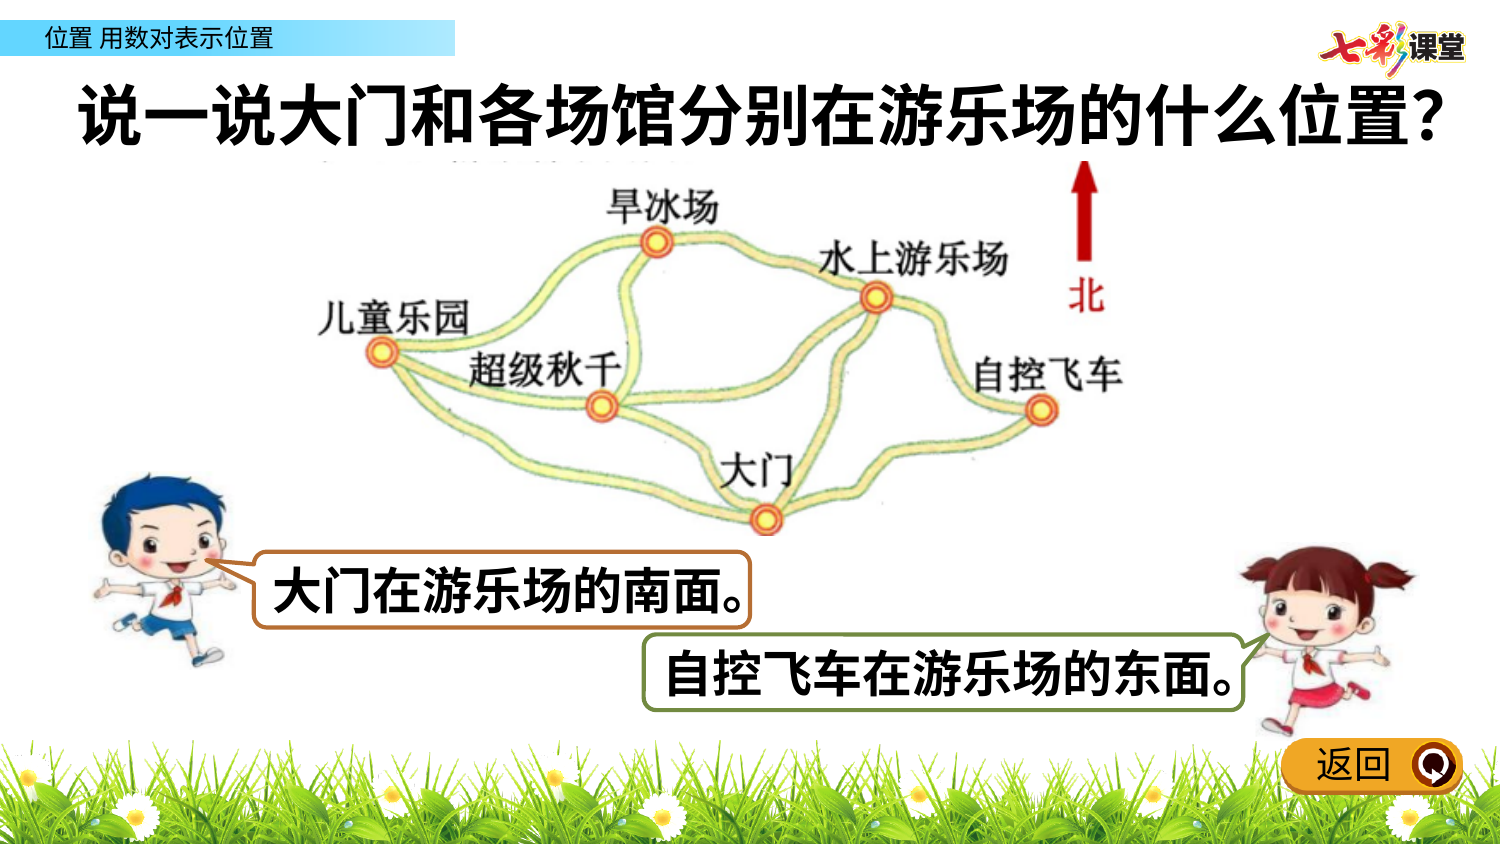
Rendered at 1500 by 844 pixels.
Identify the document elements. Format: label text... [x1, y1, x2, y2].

text_box 大门在游乐场的南面。 [245, 549, 753, 630]
picture [0, 542, 1500, 844]
picture [1316, 20, 1468, 66]
text_box 自控飞车在游乐场的东面。 [641, 632, 1228, 713]
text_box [1281, 733, 1464, 795]
picture [88, 471, 241, 671]
text_box 说一说大门和各场馆分别在游乐场的什么位置？ [62, 66, 1494, 161]
picture [316, 161, 1140, 537]
